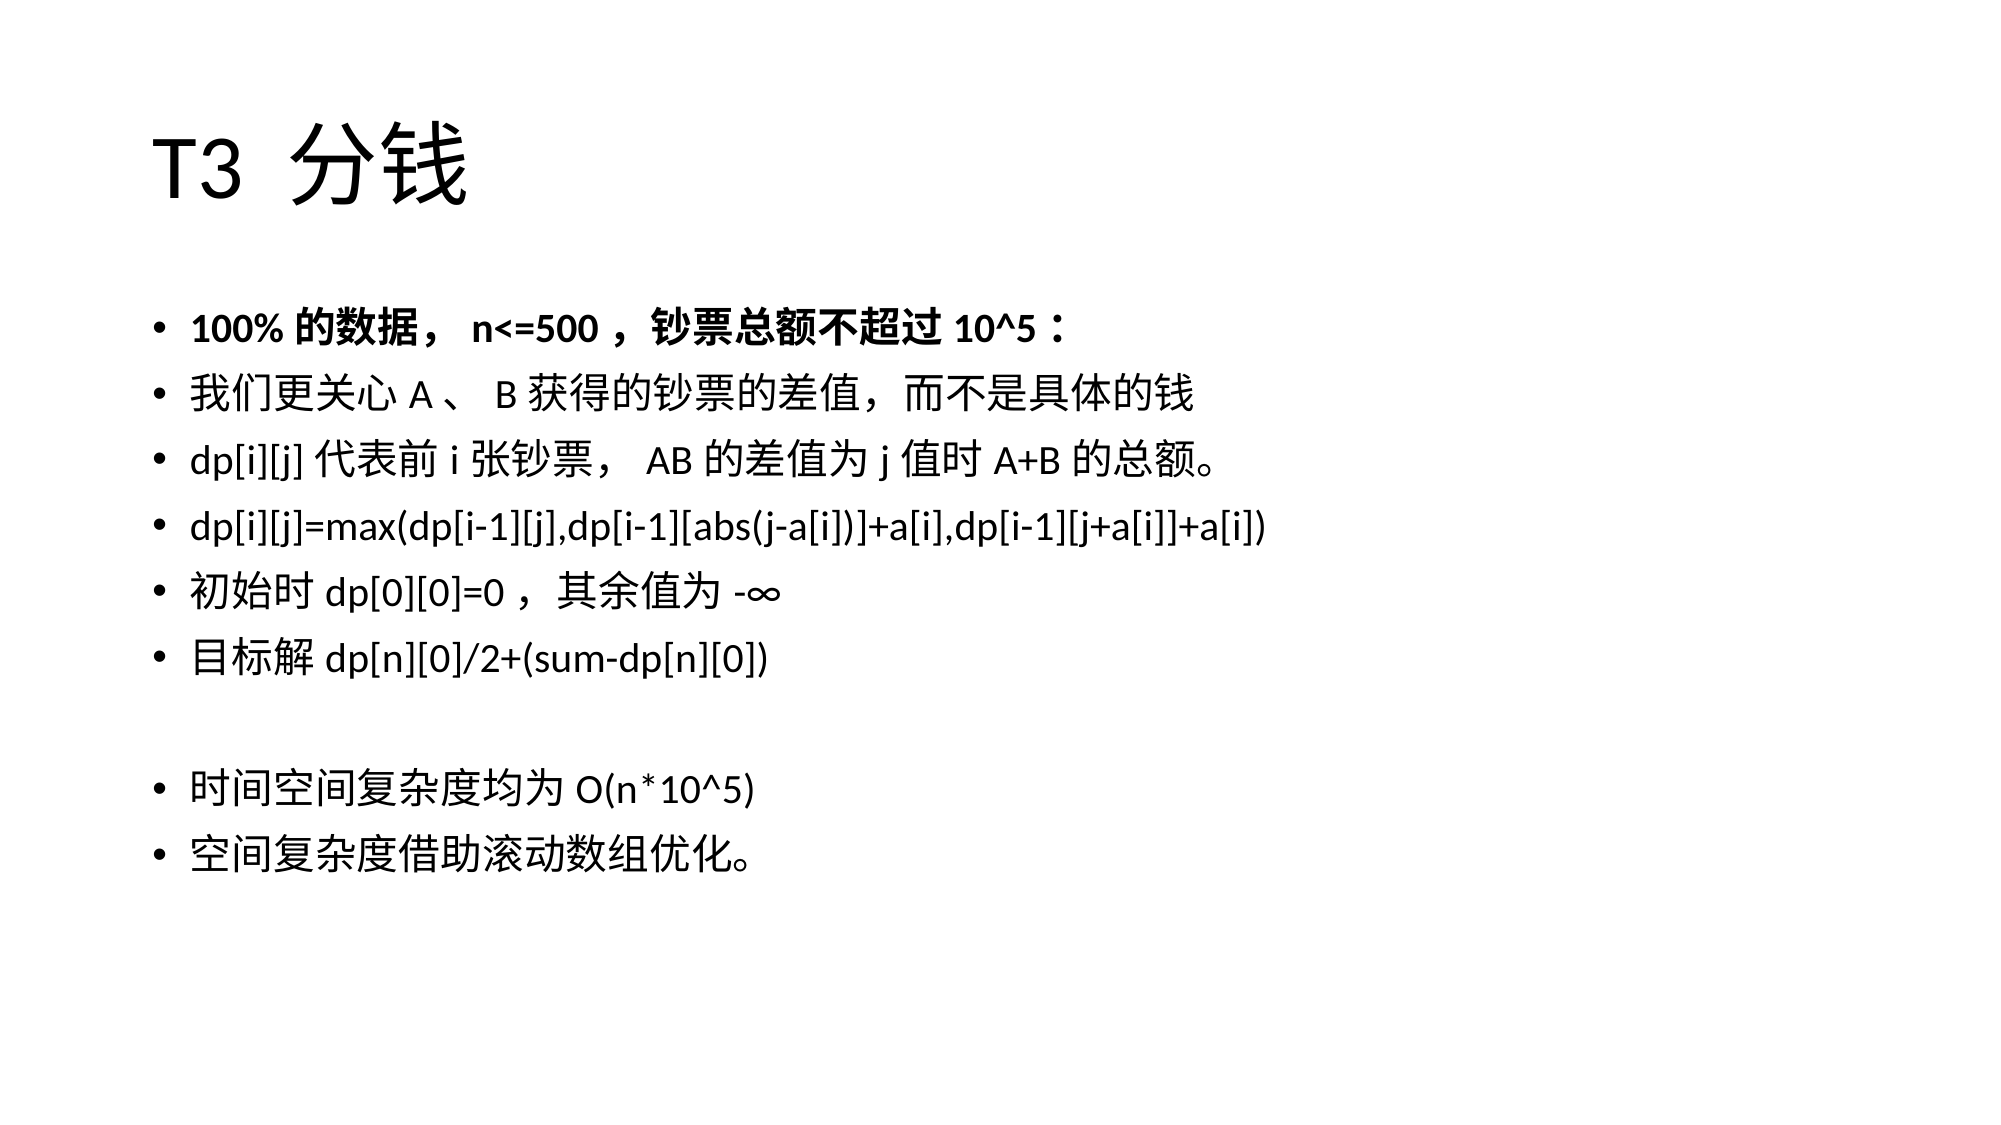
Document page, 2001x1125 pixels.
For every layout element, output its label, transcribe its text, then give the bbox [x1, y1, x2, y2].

list 100%的数据，n<=500，钞票总额不超过10^5： 我们更关心A、B获得的钞票的差值，而不是具体的钱 dp[i][j]代表前i张钞票，AB的差值为j值时A+B的总额。 dp[i][j]=max(dp[i-1][j],dp[i-1][abs(j-a[i])]+a[i],dp[i-1][j+a[i]]+a[i]) 初始时dp[0][0]=0，其余值为-∞ 目标解dp[n][0]/2+(sum-dp[n][0]) 时间空间复杂度均为O(n*10^5) 空间复杂度借助滚动数组优化。 [137, 299, 1863, 1014]
title T3 分钱 [137, 59, 1863, 278]
